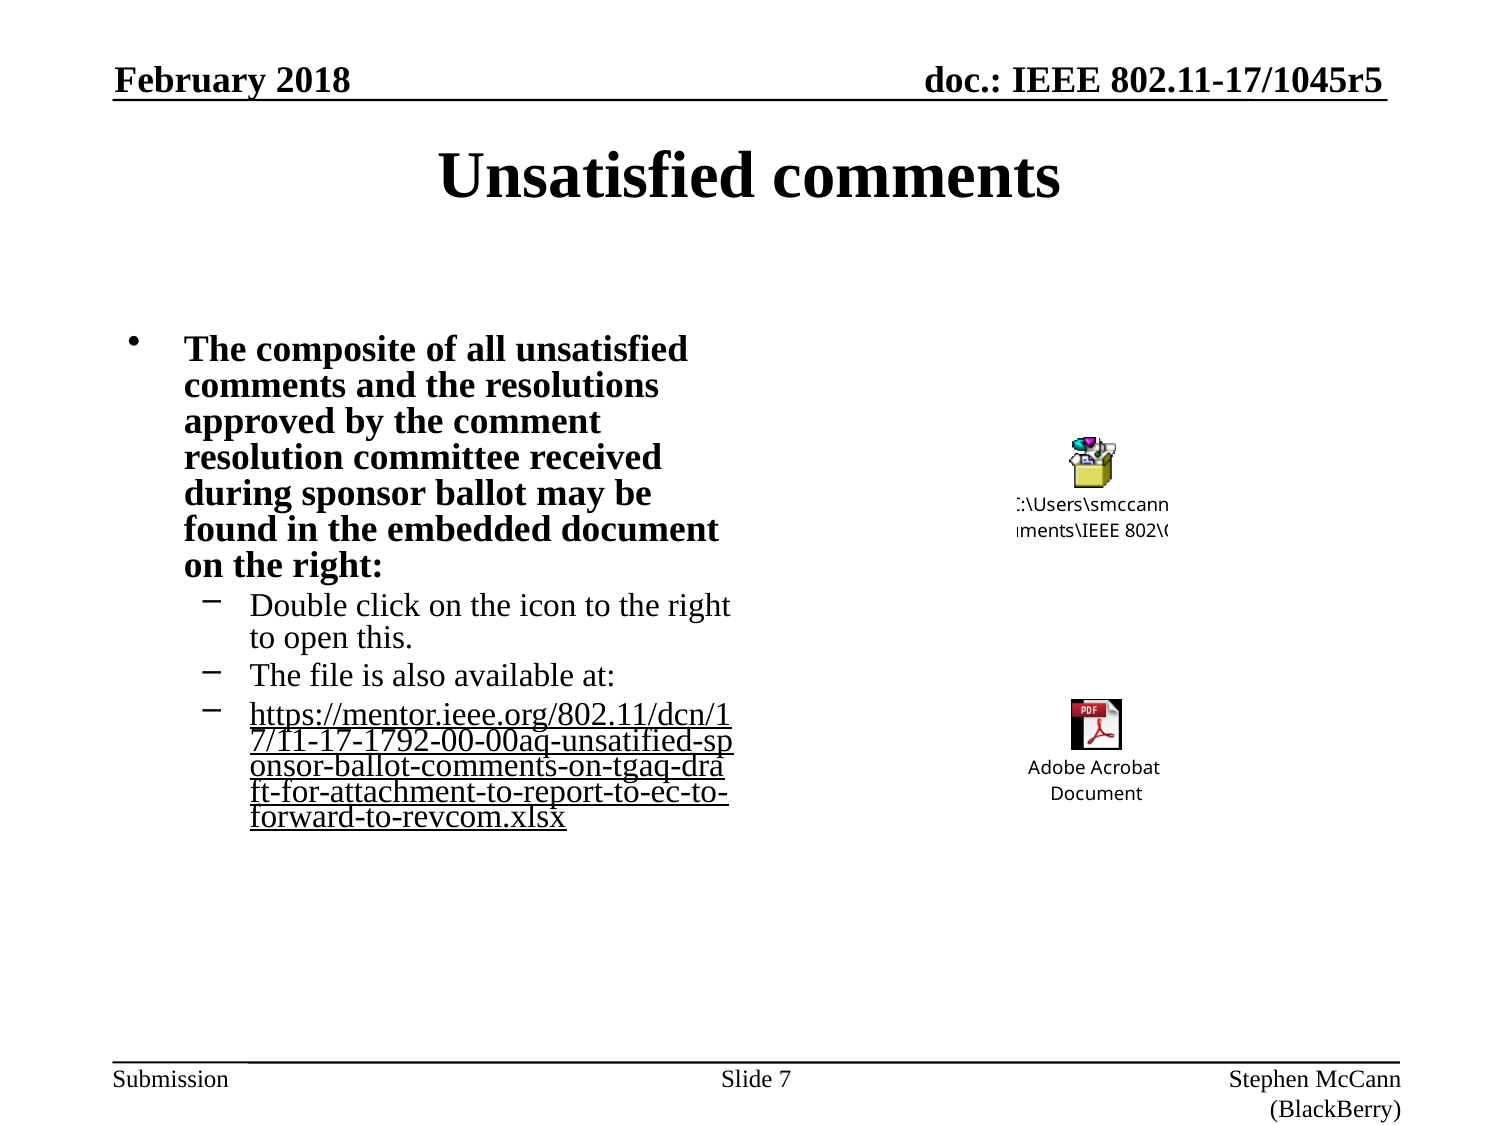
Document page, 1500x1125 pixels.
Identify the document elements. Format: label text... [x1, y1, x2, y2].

list The composite of all unsatisfied comments and the resolutions approved by the comment resolution committee received during sponsor ballot may be found in the embedded document on the right: Double click on the icon to the right to open this. The file is also available at: https://mentor.ieee.org/802.11/dcn/17/11-17-1792-00-00aq-unsatified-sponsor-ballot-comments-on-tgaq-draft-for-attachment-to-report-to-ec-to-forward-to-revcom.xlsx [112, 324, 751, 1001]
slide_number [114, 54, 374, 101]
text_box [1017, 437, 1169, 570]
title Unsatisfied comments [112, 112, 1388, 231]
slide_number Slide 7 [712, 1061, 800, 1093]
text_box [1020, 699, 1172, 833]
footer Stephen McCann (BlackBerry) [1092, 1061, 1402, 1093]
